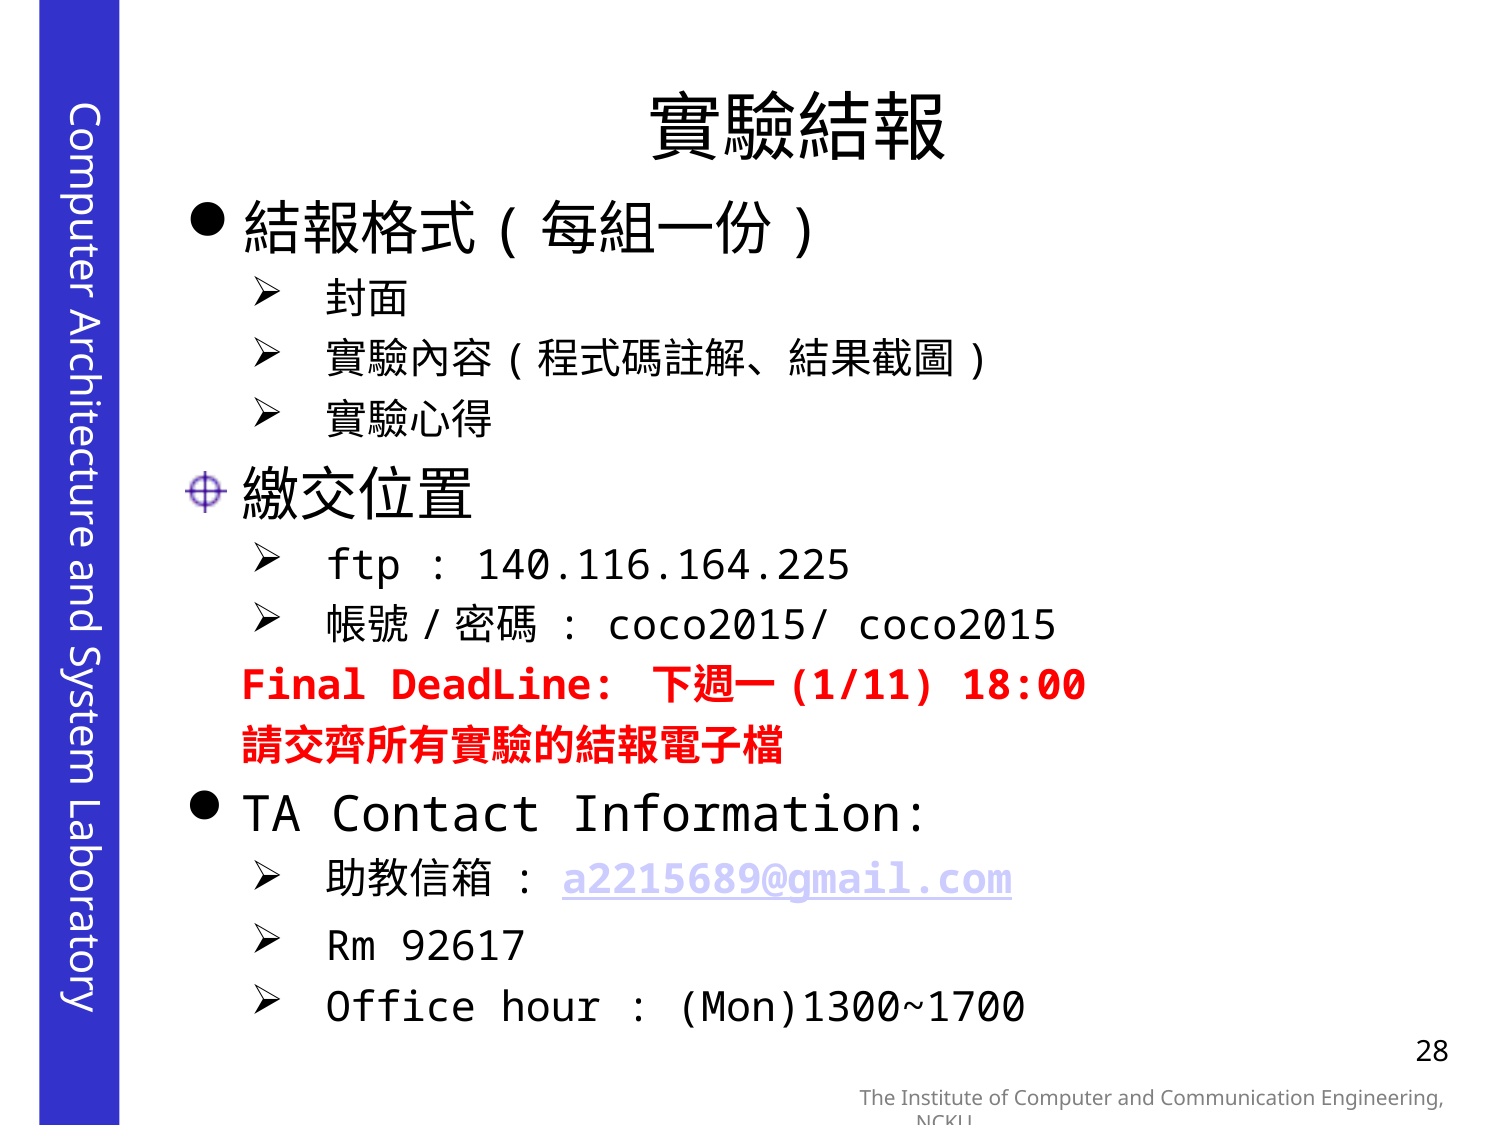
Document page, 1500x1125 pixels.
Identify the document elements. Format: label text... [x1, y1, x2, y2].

text_box 結報格式(每組一份) 封面 實驗內容(程式碼註解、結果截圖) 實驗心得 繳交位置 ftp : 140.116.164.225 帳號/密碼 : coco2015/ coco2015 Final DeadLine: 下週一(1/11) 18:00 請交齊所有實驗的結報電子檔 TA Contact Information: 助教信箱 : a2215689@gmail.com Rm 92617 Office hour : (Mon)1300~1700 [171, 183, 1388, 941]
text_box 實驗結報 [135, 31, 1459, 219]
picture [185, 471, 227, 513]
slide_number 28 [1151, 1024, 1465, 1101]
